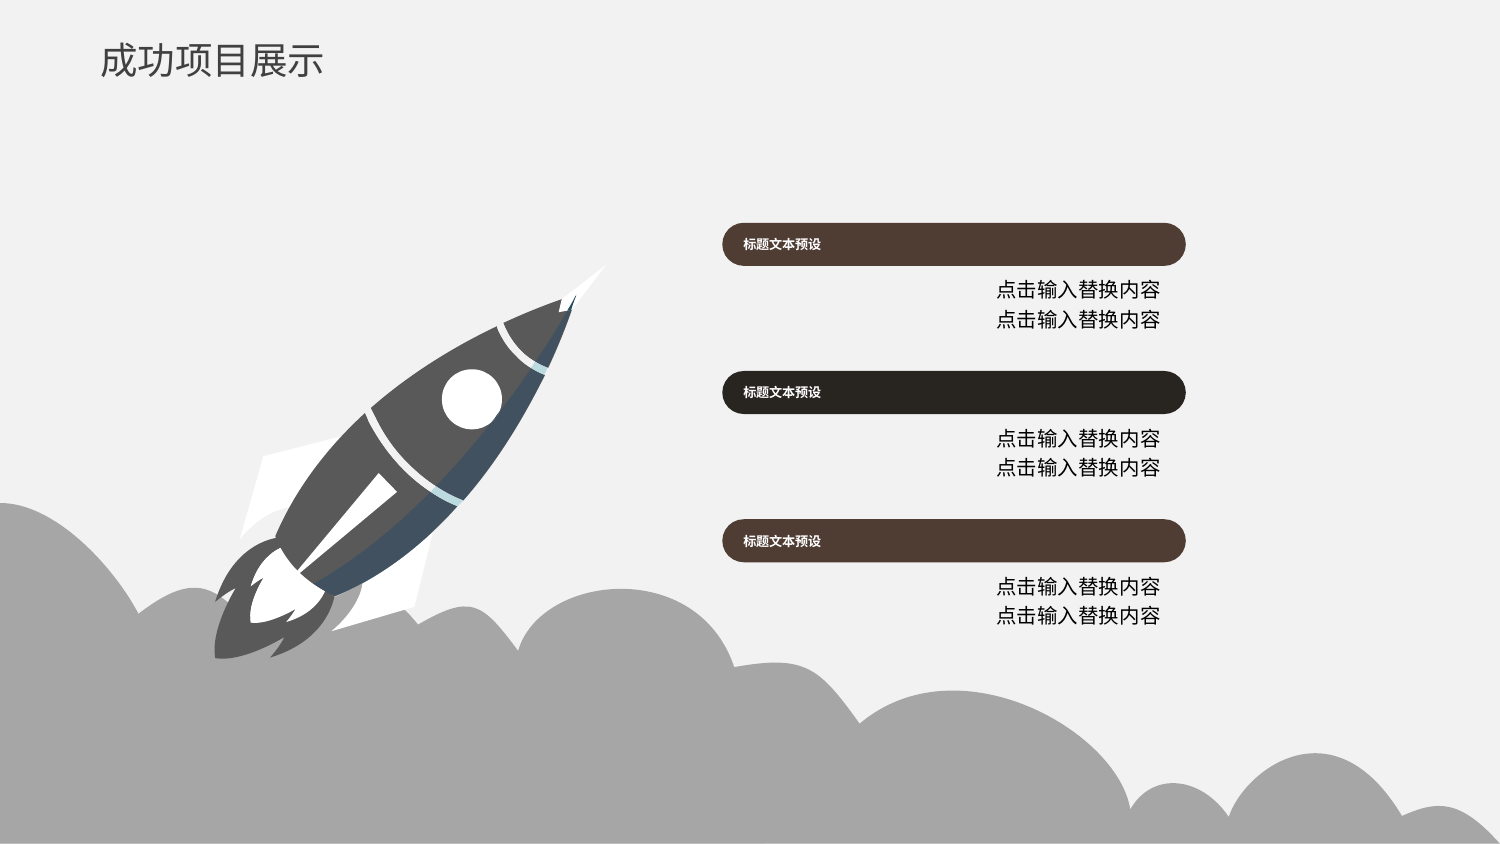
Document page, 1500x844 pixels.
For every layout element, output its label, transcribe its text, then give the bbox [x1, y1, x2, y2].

text_box 成功项目展示 [100, 28, 450, 91]
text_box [209, 264, 607, 663]
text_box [722, 222, 1187, 340]
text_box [0, 502, 1500, 844]
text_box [722, 518, 1187, 636]
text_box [722, 370, 1187, 488]
